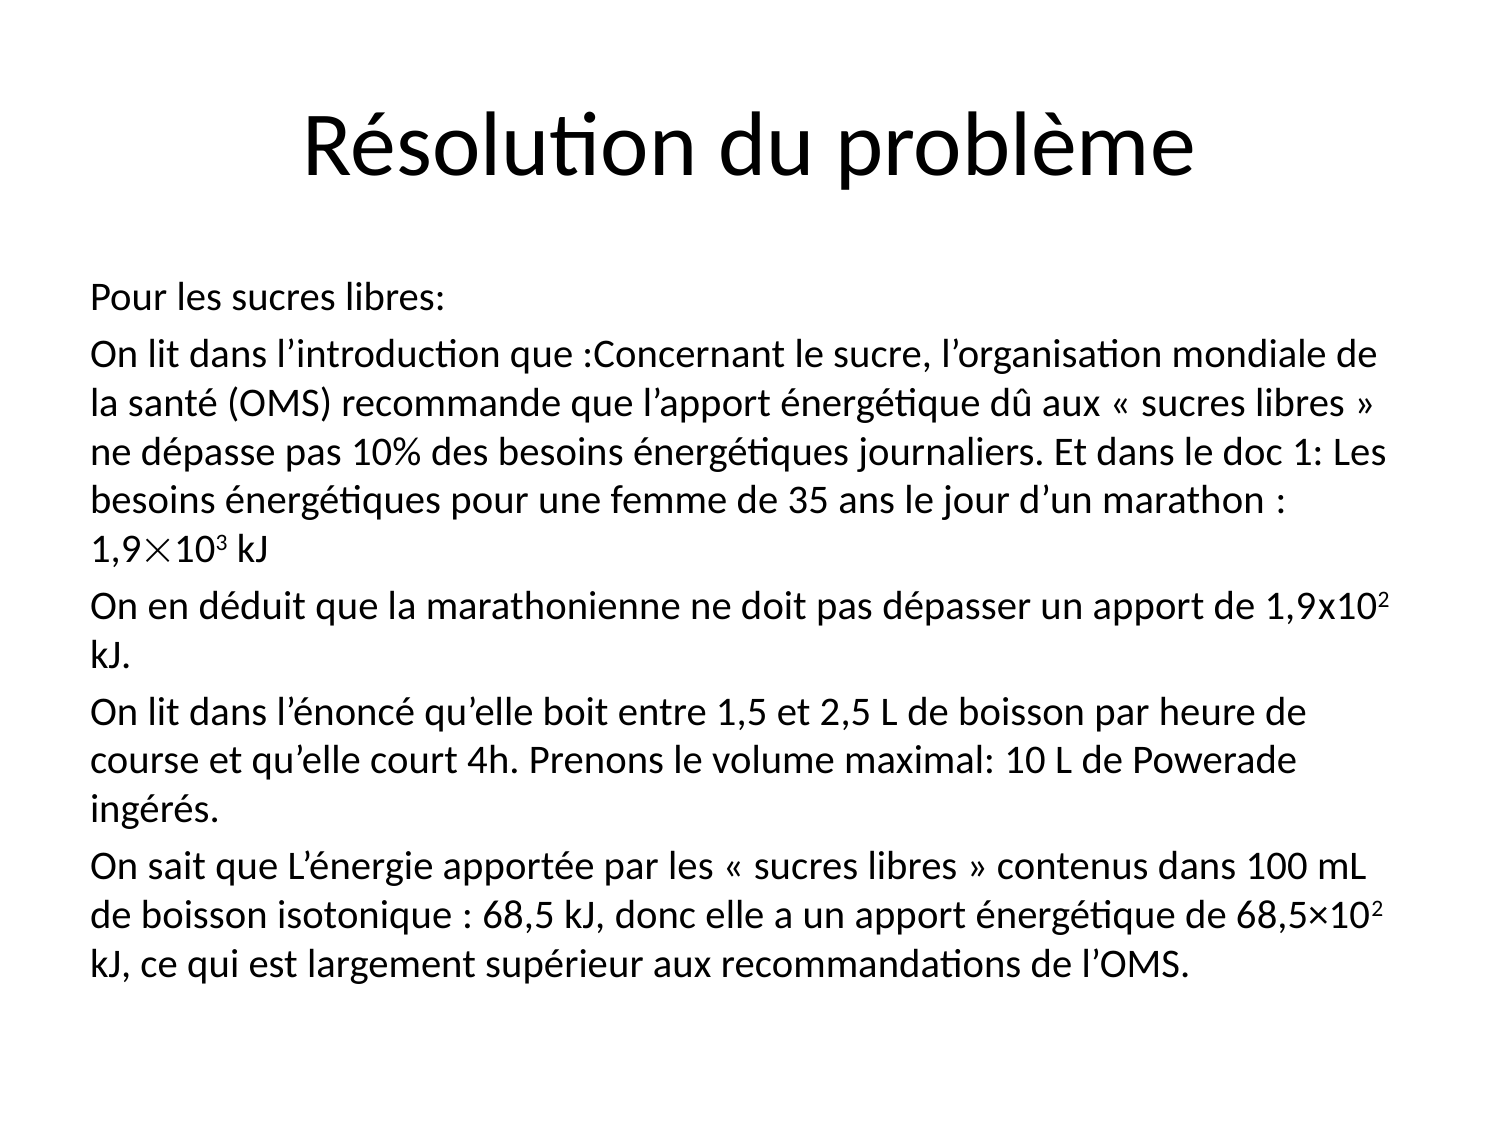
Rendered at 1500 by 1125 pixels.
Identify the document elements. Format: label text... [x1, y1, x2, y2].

title Résolution du problème [75, 45, 1425, 233]
list Pour les sucres libres: On lit dans l’introduction que :Concernant le sucre, l’organisation mondiale de la santé (OMS) recommande que l’apport énergétique dû aux « sucres libres » ne dépasse pas 10% des besoins énergétiques journaliers. Et dans le doc 1: Les besoins énergétiques pour une femme de 35 ans le jour d’un marathon : 1,9103 kJ On en déduit que la marathonienne ne doit pas dépasser un apport de 1,9x102 kJ. On lit dans l’énoncé qu’elle boit entre 1,5 et 2,5 L de boisson par heure de course et qu’elle court 4h. Prenons le volume maximal: 10 L de Powerade ingérés. On sait que L’énergie apportée par les « sucres libres » contenus dans 100 mL de boisson isotonique : 68,5 kJ, donc elle a un apport énergétique de 68,5×102 kJ, ce qui est largement supérieur aux recommandations de l’OMS. [75, 262, 1425, 1005]
